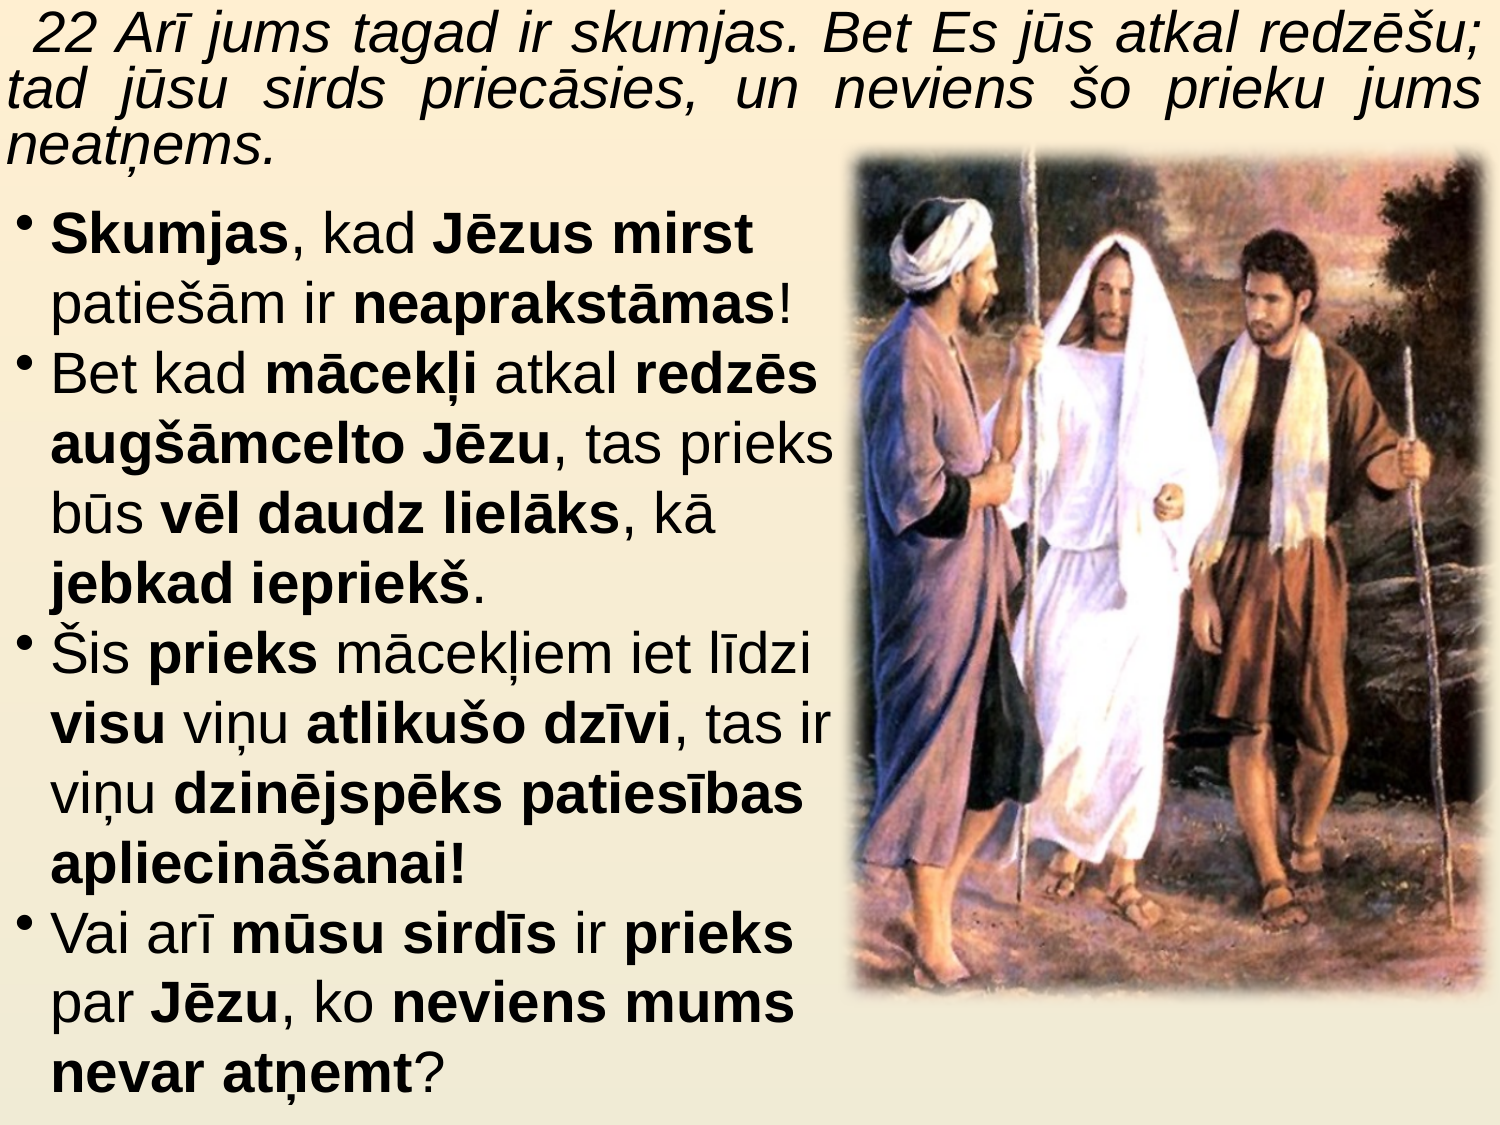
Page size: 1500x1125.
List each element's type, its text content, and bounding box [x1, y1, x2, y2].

picture [838, 140, 1500, 1008]
text_box Skumjas, kad Jēzus mirst patiešām ir neaprakstāmas! Bet kad mācekļi atkal redzēs augšāmcelto Jēzu, tas prieks būs vēl daudz lielāks, kā jebkad iepriekš. Šis prieks mācekļiem iet līdzi visu viņu atlikušo dzīvi, tas ir viņu dzinējspēks patiesības apliecināšanai! Vai arī mūsu sirdīs ir prieks par Jēzu, ko neviens mums nevar atņemt? [0, 187, 868, 1112]
list 22 Arī jums tagad ir skumjas. Bet Es jūs atkal redzēšu; tad jūsu sirds priecāsies, un neviens šo prieku jums neatņems. [0, 0, 1500, 187]
